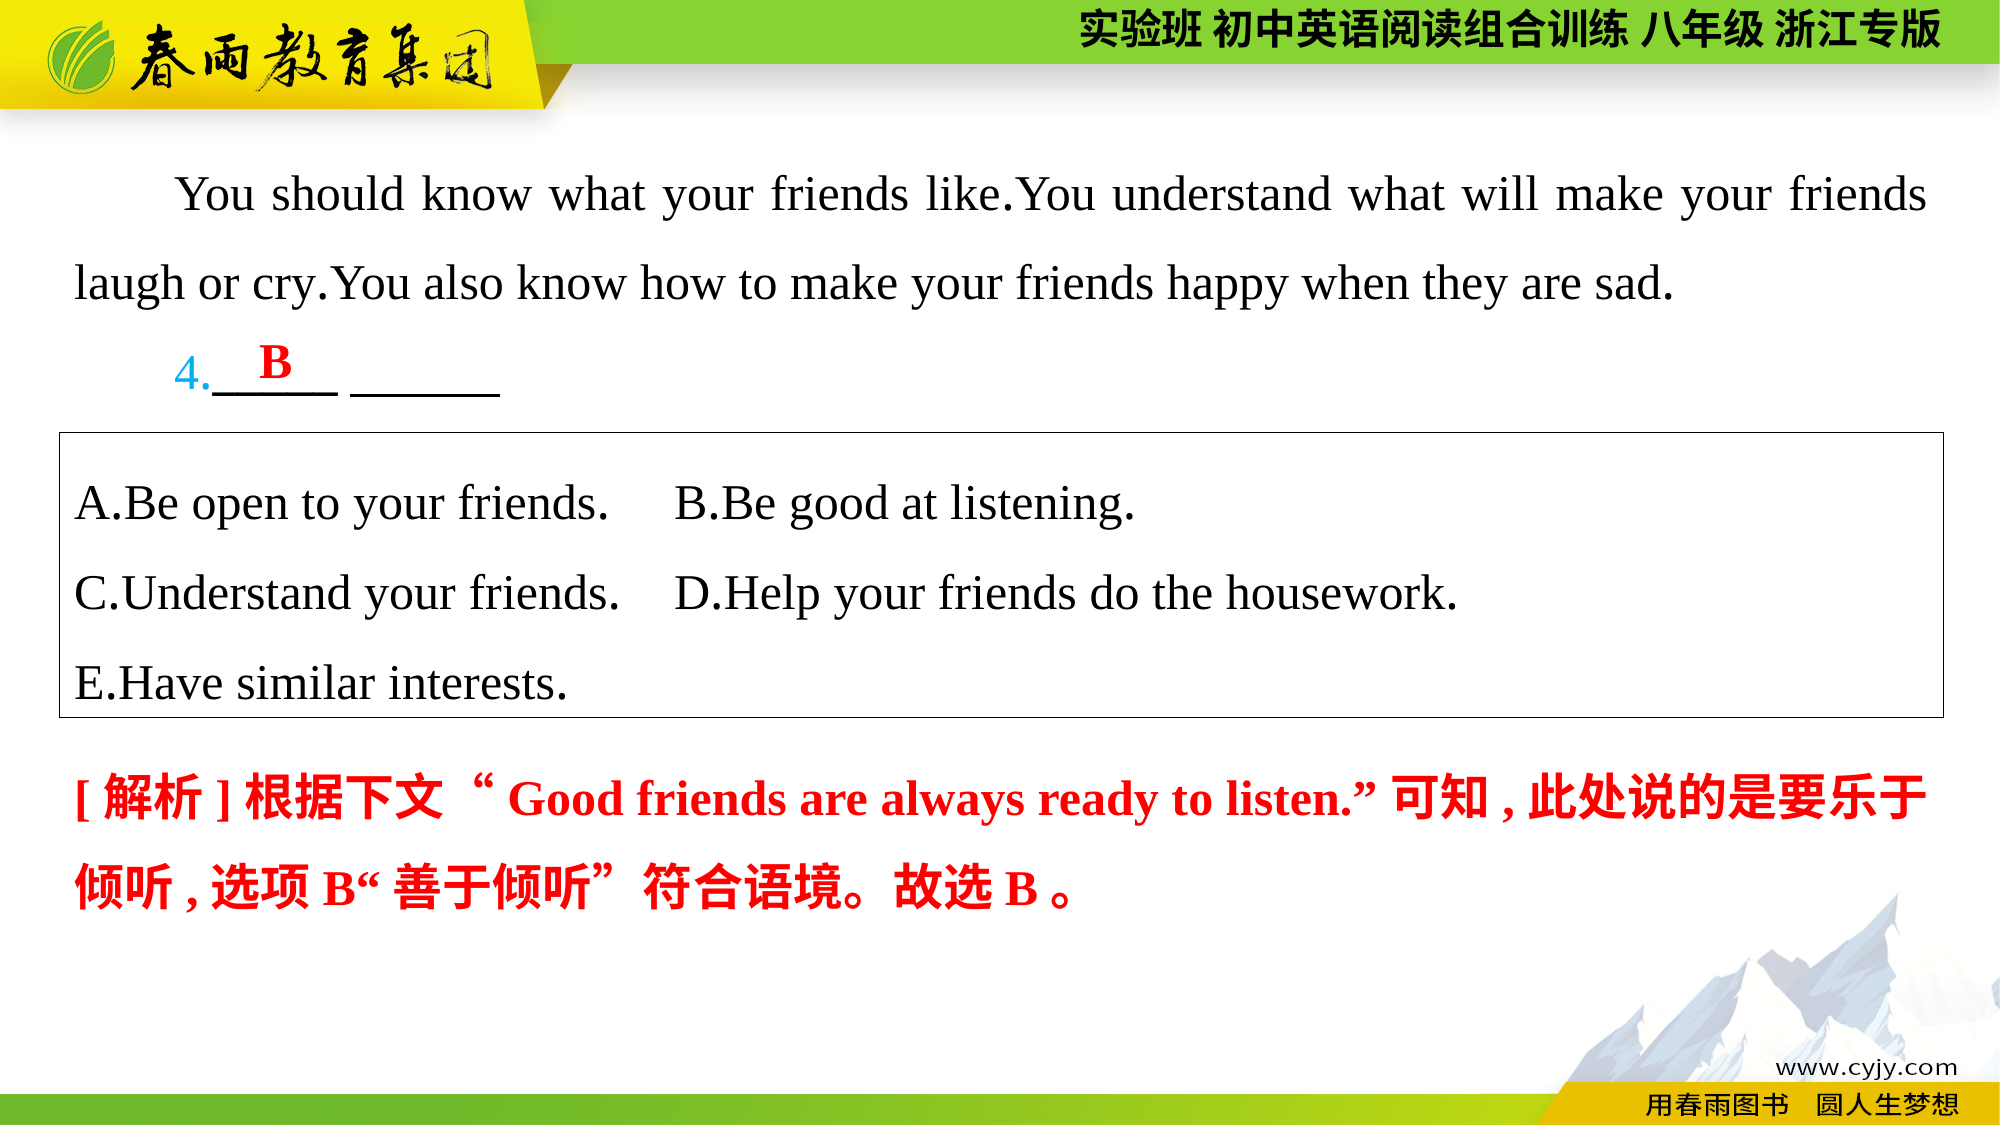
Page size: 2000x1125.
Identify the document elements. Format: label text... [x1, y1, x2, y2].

text_box B [244, 321, 308, 397]
list You should know what your friends like.You understand what will make your friends laugh or cry.You also know how to make your friends happy when they are sad. 4._____ [59, 122, 1944, 411]
text_box [解析]根据下文“Good friends are always ready to listen.”可知,此处说的是要乐于倾听,选项B“善于倾听”符合语境。故选B。 [59, 727, 1944, 923]
text_box A.Be open to your friends. B.Be good at listening. C.Understand your friends. D.Help your friends do the housework. E.Have similar interests. [59, 432, 1944, 718]
picture [0, 0, 2000, 1125]
